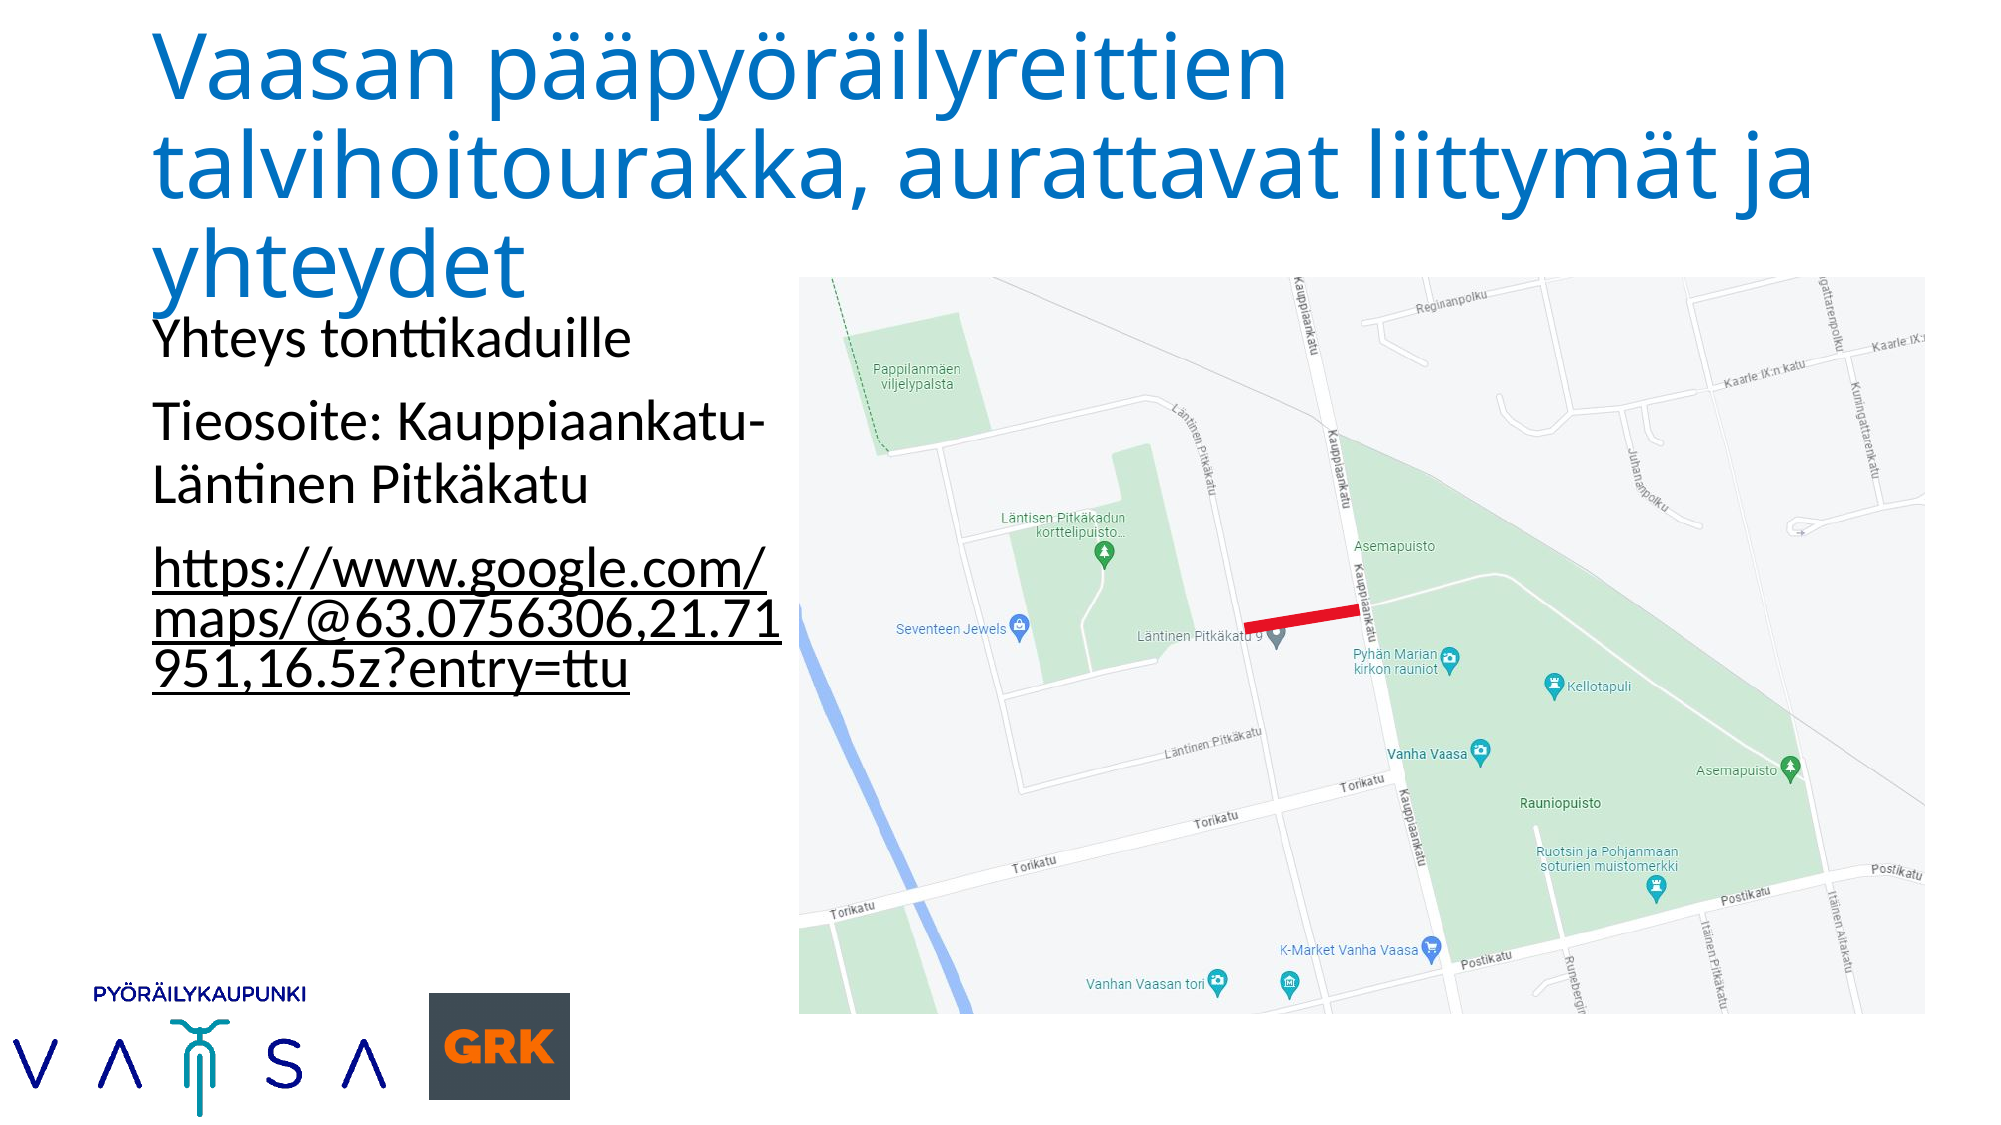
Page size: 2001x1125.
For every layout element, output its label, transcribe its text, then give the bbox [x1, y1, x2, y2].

title Vaasan pääpyöräilyreittien talvihoitourakka, aurattavat liittymät ja yhteydet [137, 59, 1863, 278]
list Yhteys tonttikaduille Tieosoite: Kauppiaankatu-Läntinen Pitkäkatu https://www.google.com/maps/@63.0756306,21.71951,16.5z?entry=ttu [137, 299, 799, 1014]
picture [429, 993, 570, 1100]
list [799, 277, 1925, 1014]
picture [13, 982, 386, 1117]
